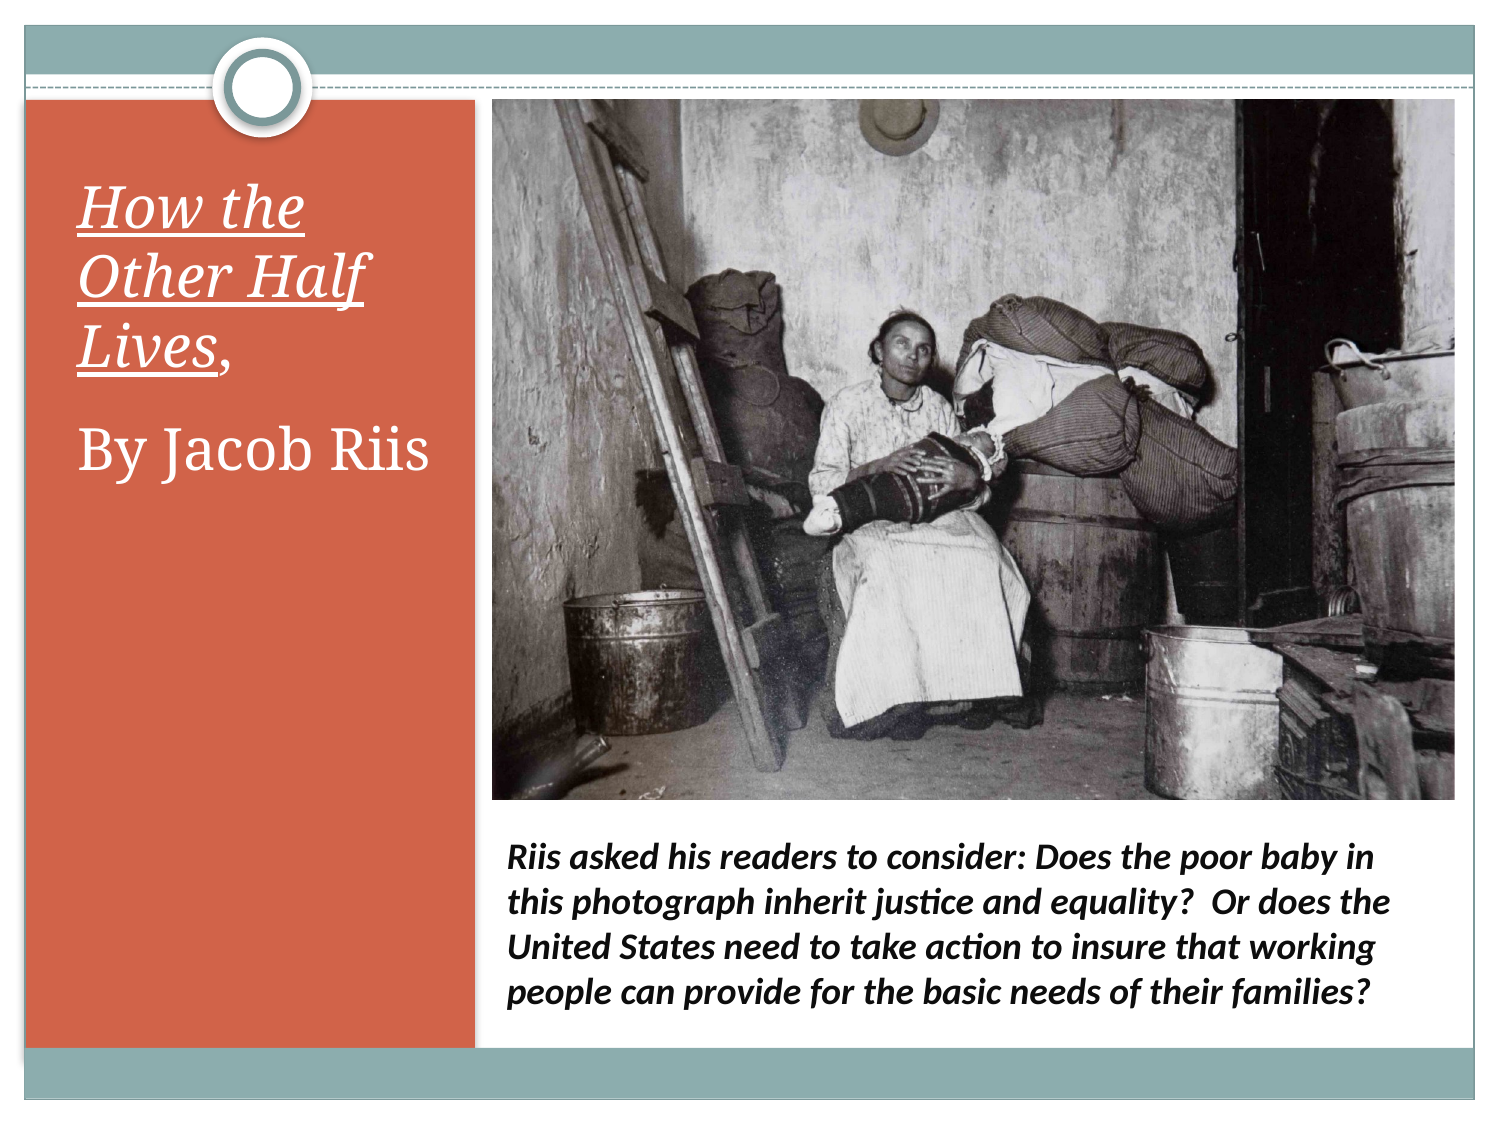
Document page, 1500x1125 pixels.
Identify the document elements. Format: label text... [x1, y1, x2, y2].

picture [491, 99, 1455, 801]
title Riis asked his readers to consider: Does the poor baby in this photograph inherit justice and equality? Or does the United States need to take action to insure that working people can provide for the basic needs of their families? [492, 825, 1455, 1025]
list How the Other Half Lives, By Jacob Riis [62, 162, 463, 1025]
